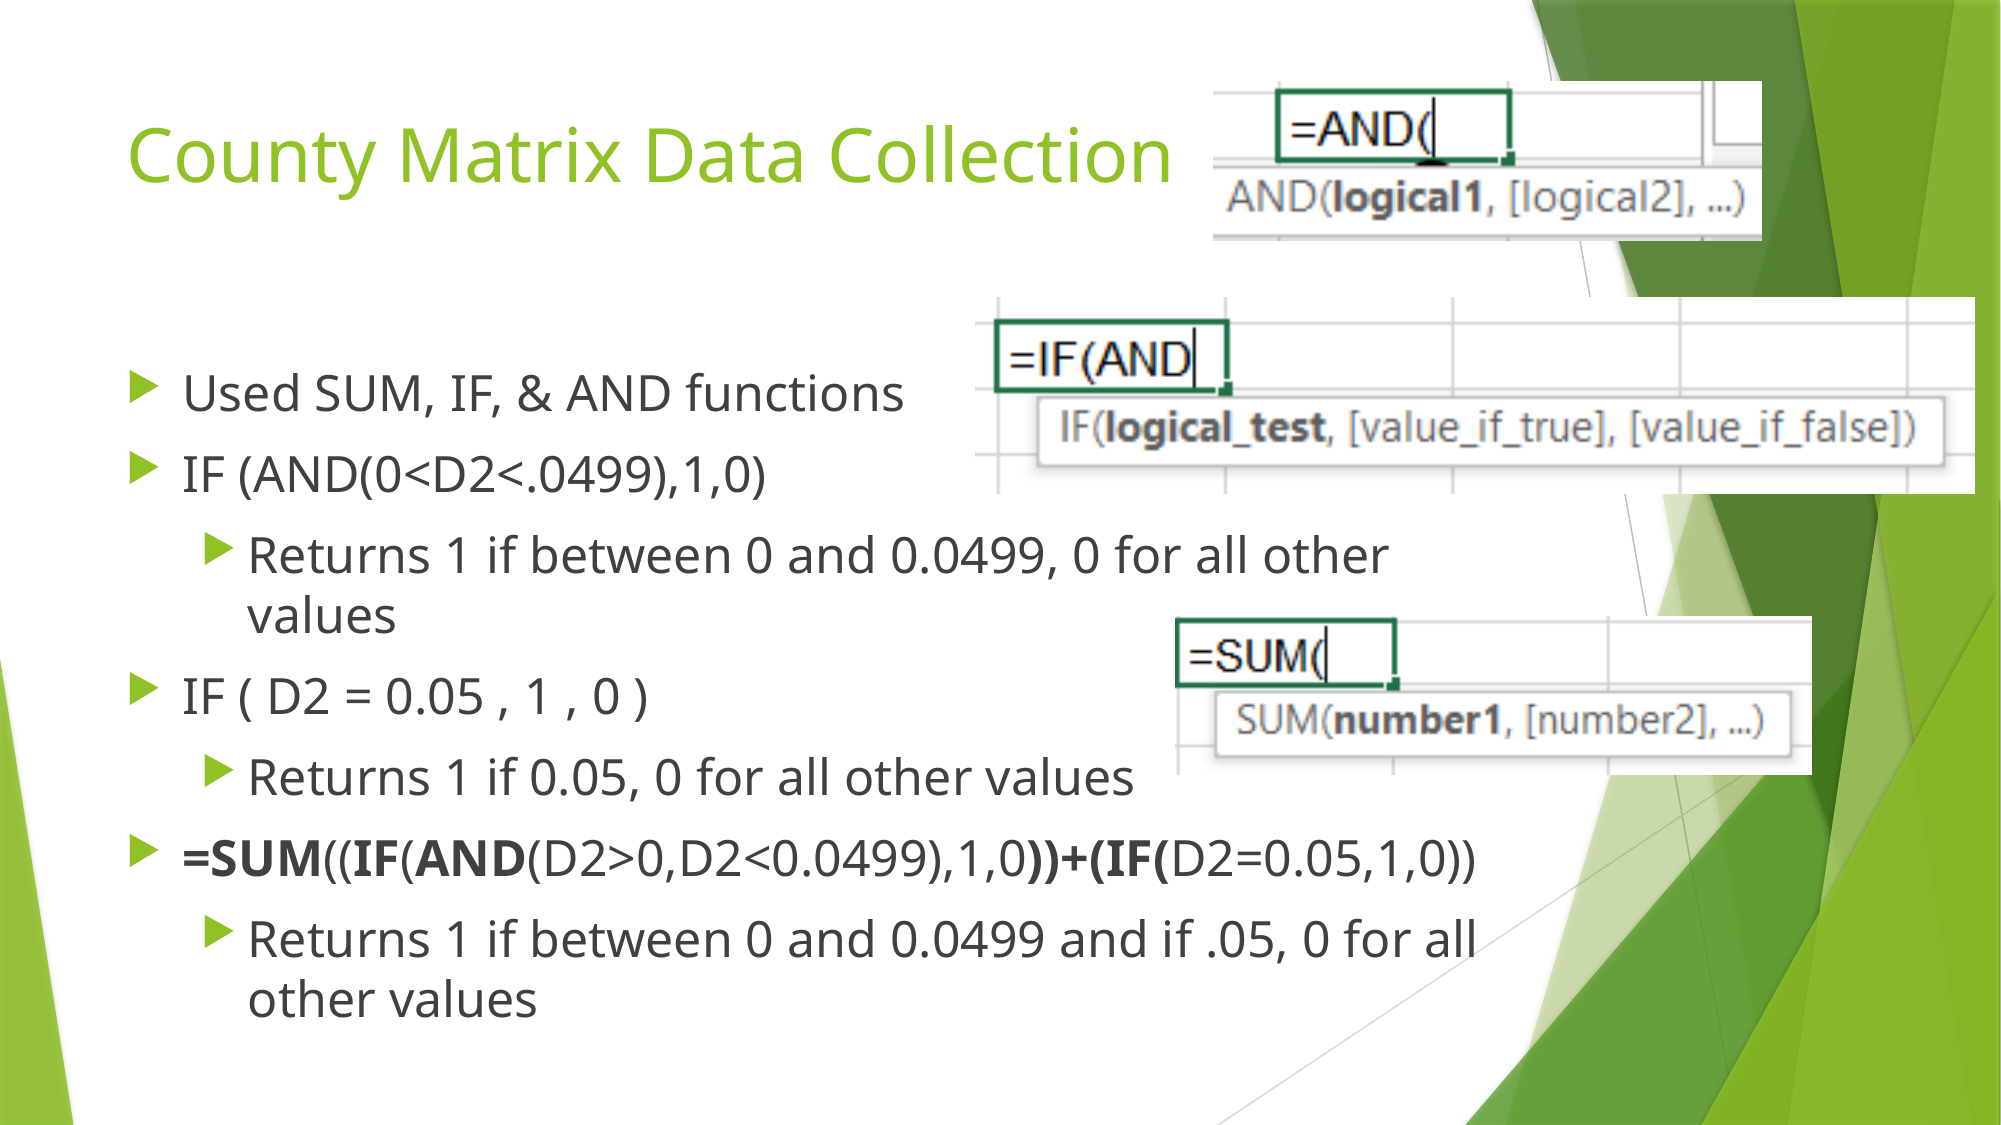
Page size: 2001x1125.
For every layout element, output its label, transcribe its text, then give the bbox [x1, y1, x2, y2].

title County Matrix Data Collection [111, 99, 1522, 317]
picture [1212, 80, 1762, 242]
picture [1175, 615, 1812, 775]
picture [975, 297, 1975, 494]
list Used SUM, IF, & AND functions IF (AND(0<D2<.0499),1,0) Returns 1 if between 0 and 0.0499, 0 for all other values IF ( D2 = 0.05 , 1 , 0 ) Returns 1 if 0.05, 0 for all other values =SUM((IF(AND(D2>0,D2<0.0499),1,0))+(IF(D2=0.05,1,0)) Returns 1 if between 0 and 0.0499 and if .05, 0 for all other values [111, 354, 1522, 992]
